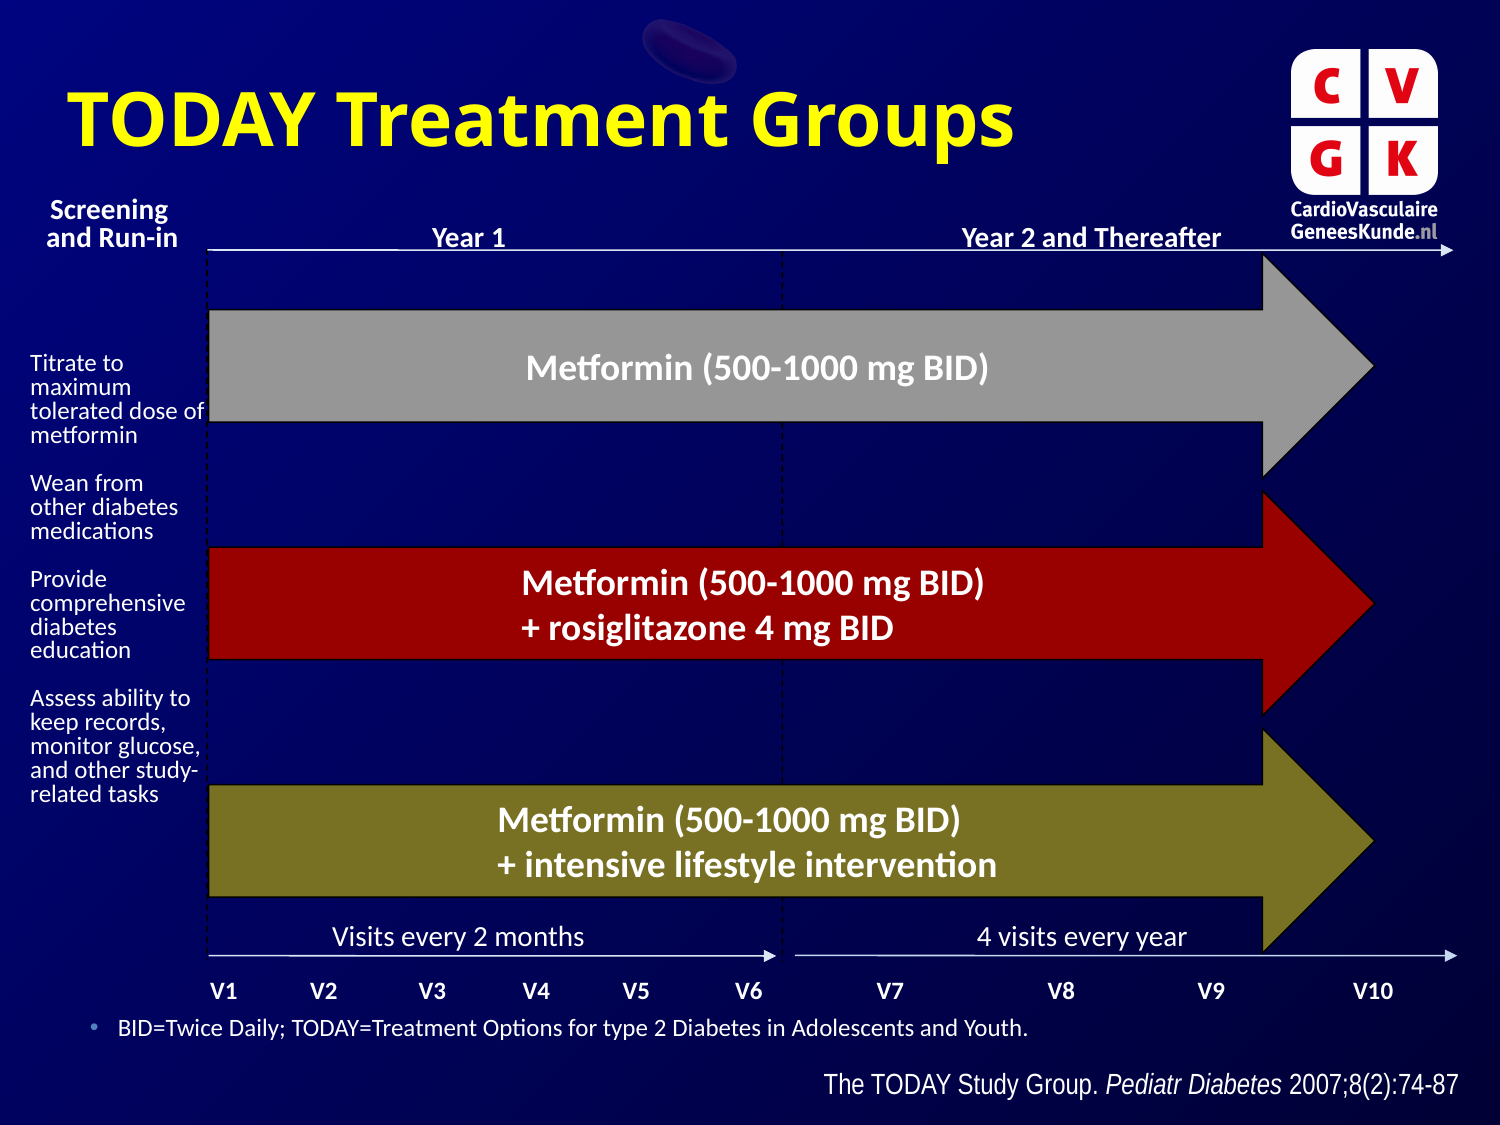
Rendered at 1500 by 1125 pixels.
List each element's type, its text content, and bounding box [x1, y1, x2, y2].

text_box V8 [1032, 963, 1091, 1004]
text_box Metformin (500-1000 mg BID) [510, 335, 1005, 396]
text_box V1 [195, 959, 253, 1004]
text_box Year 2 and Thereafter [961, 225, 1223, 249]
text_box Metformin (500-1000 mg BID) + intensive lifestyle intervention [482, 787, 1013, 893]
text_box Screening and Run-in [46, 196, 179, 253]
text_box Year 1 [431, 225, 506, 249]
text_box Titrate to maximum tolerated dose of metformin Wean from other diabetes medications Provide comprehensive diabetes education Assess ability to keep records, monitor glucose, and other study-related tasks [30, 322, 206, 903]
picture [1291, 49, 1438, 239]
text_box V10 [1338, 963, 1409, 1012]
text_box Visits every 2 months [317, 910, 600, 955]
text_box V7 [861, 963, 920, 1004]
text_box BID=Twice Daily; TODAY=Treatment Options for type 2 Diabetes in Adolescents and Youth. [75, 1004, 1154, 1050]
text_box V3 [403, 963, 461, 1004]
text_box V5 [607, 963, 666, 1004]
text_box V2 [295, 963, 353, 1004]
text_box V4 [507, 963, 566, 1004]
text_box TODAY Treatment Groups [52, 23, 1396, 211]
text_box V9 [1182, 963, 1241, 1012]
text_box [208, 728, 1375, 954]
text_box Metformin (500-1000 mg BID) + rosiglitazone 4 mg BID [506, 550, 1010, 656]
text_box V6 [720, 960, 778, 1004]
text_box 4 visits every year [962, 910, 1203, 954]
text_box [208, 259, 1375, 479]
text_box The TODAY Study Group. Pediatr Diabetes 2007;8(2):74-87 [698, 1058, 1474, 1125]
text_box [208, 490, 1375, 716]
